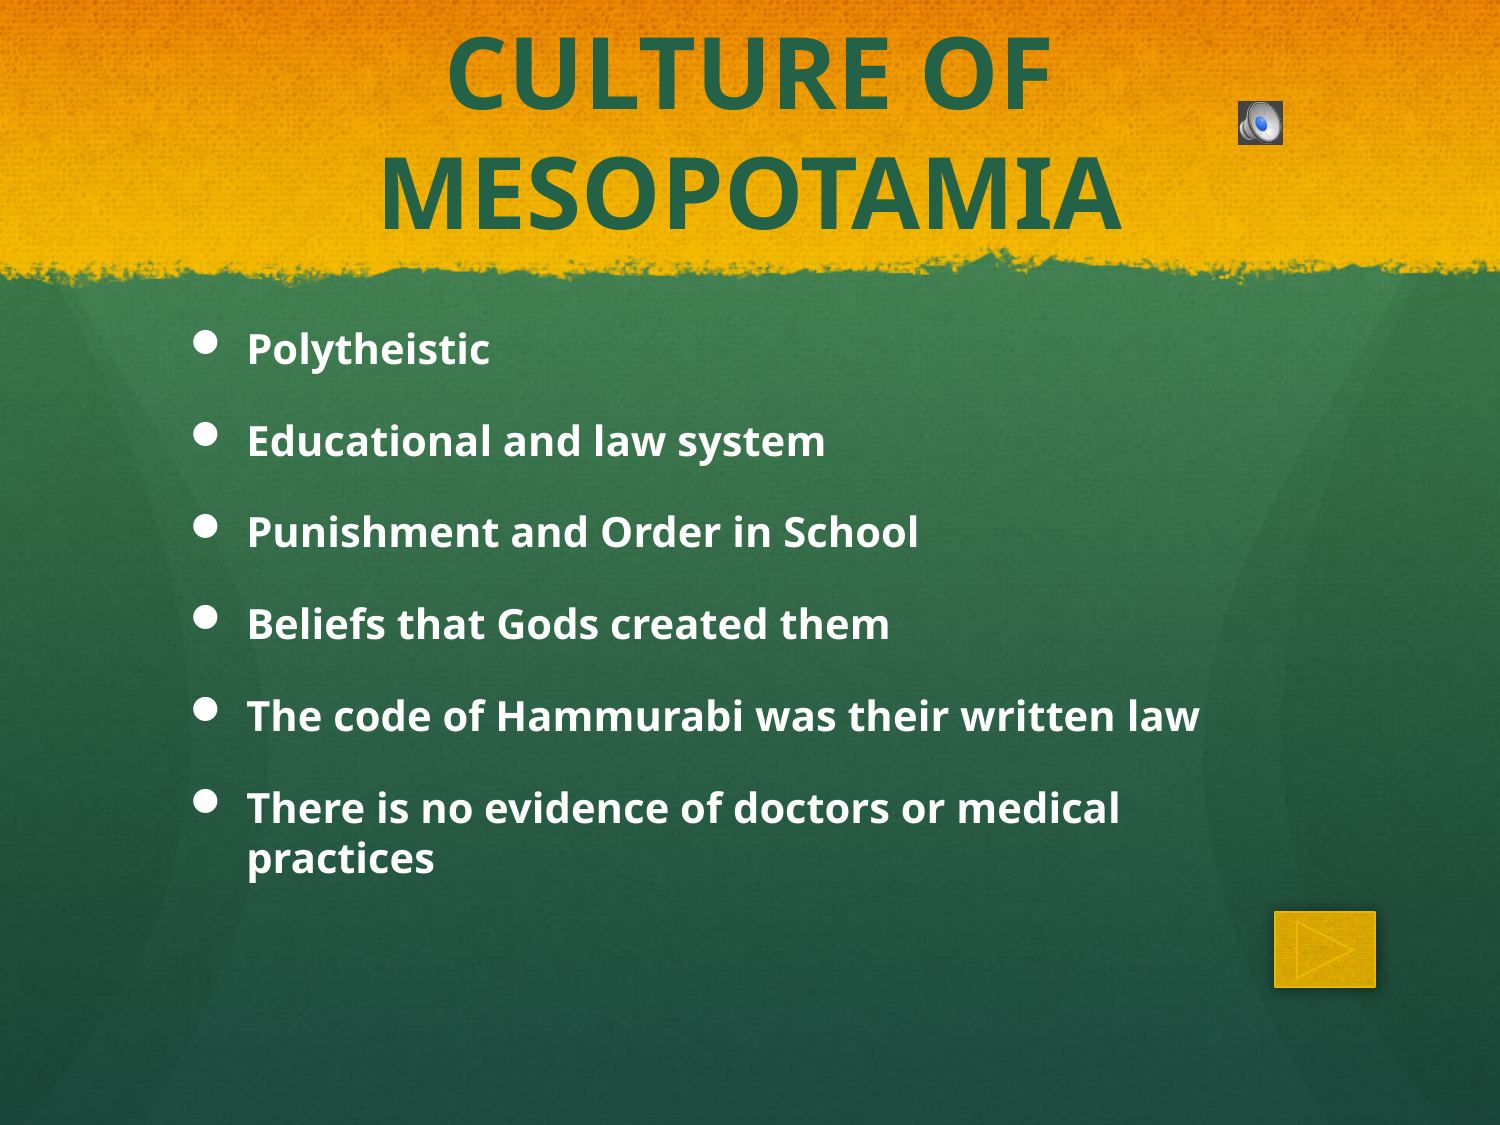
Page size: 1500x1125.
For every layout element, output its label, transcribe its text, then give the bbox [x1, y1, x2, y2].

title CULTURE OF MESOPOTAMIA [125, 13, 1375, 246]
picture [0, 0, 1500, 1125]
list Polytheistic Educational and law system Punishment and Order in School Beliefs that Gods created them The code of Hammurabi was their written law There is no evidence of doctors or medical practices [174, 315, 1323, 1125]
text_box [1274, 911, 1376, 988]
